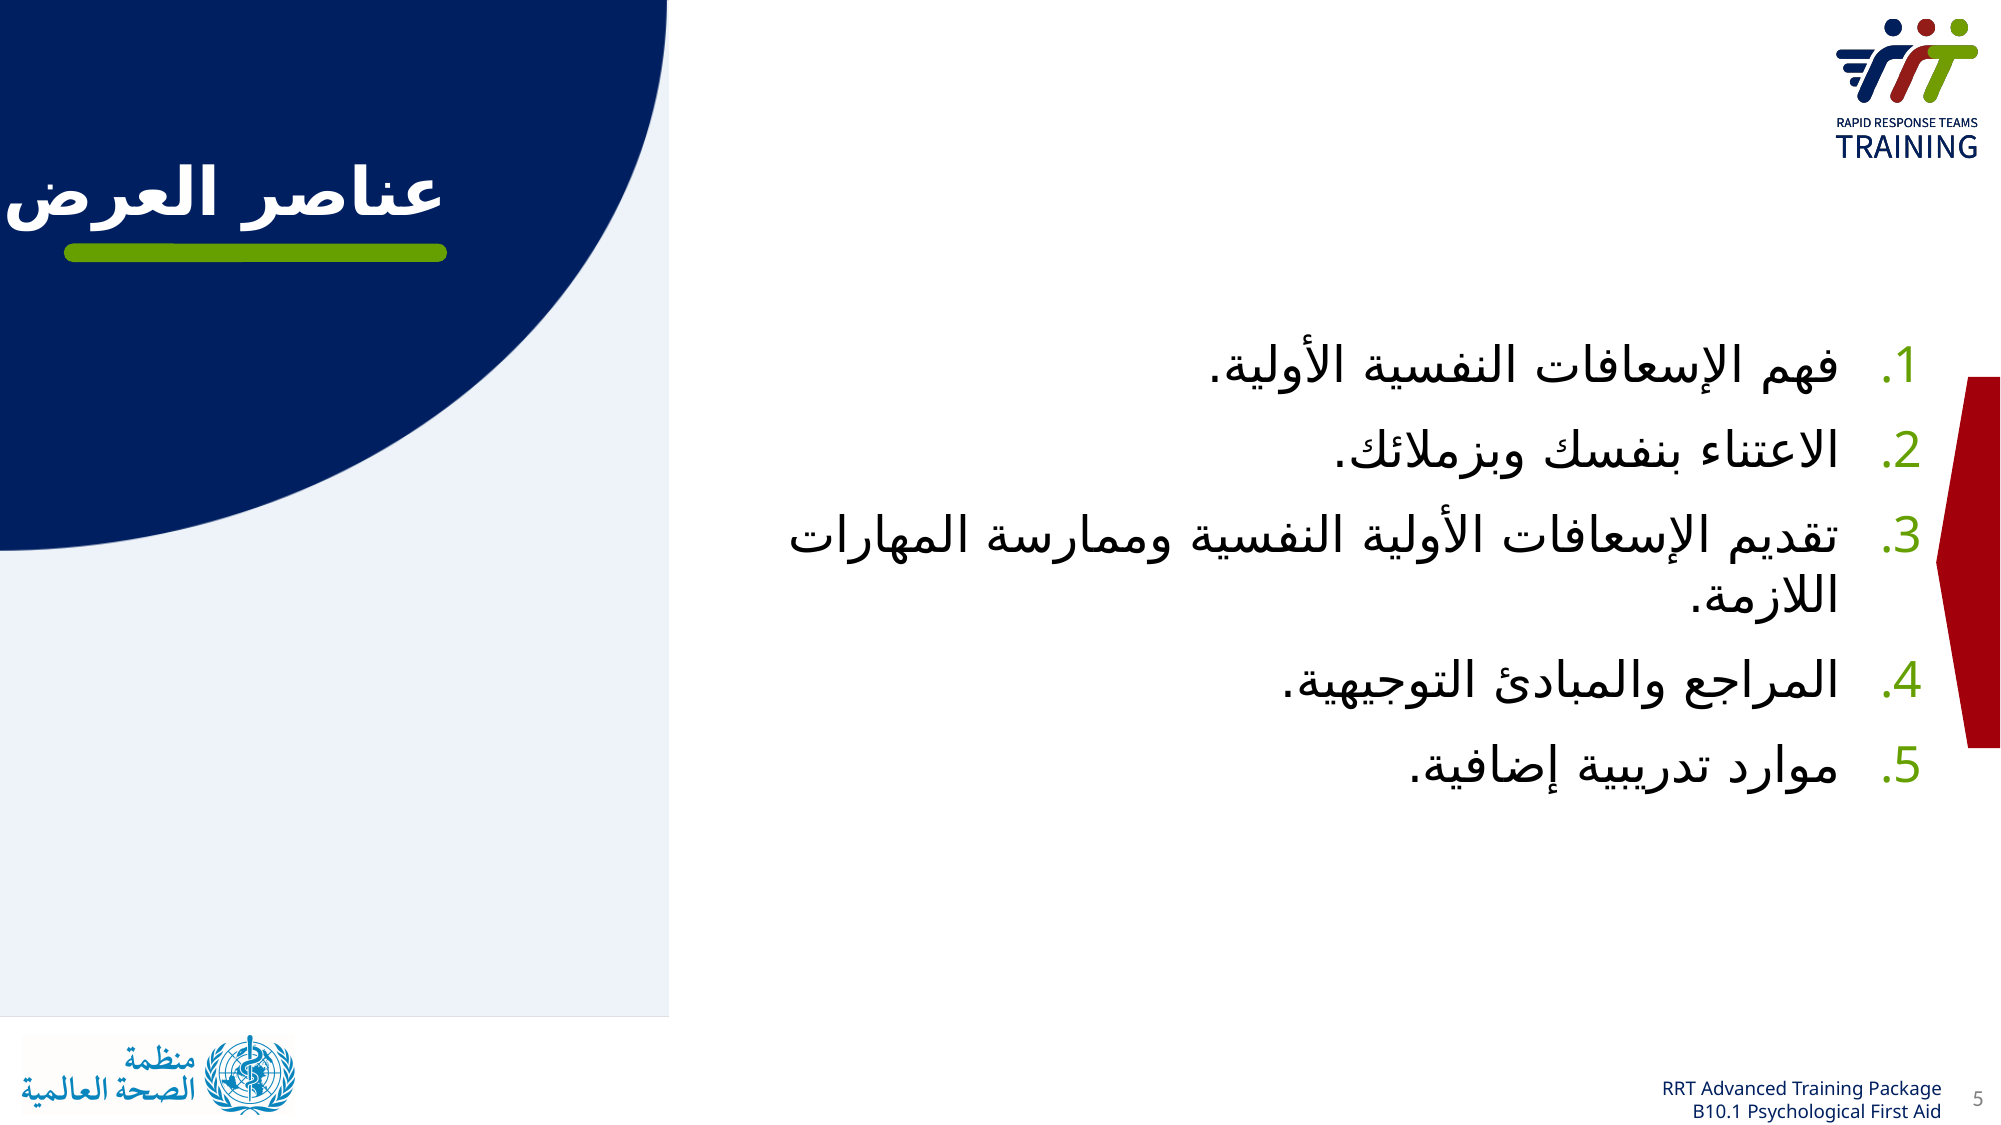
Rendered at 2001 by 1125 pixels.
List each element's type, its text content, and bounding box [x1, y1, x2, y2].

title عناصر العرض [0, 91, 448, 230]
picture [1835, 19, 1978, 167]
picture [252, 1050, 258, 1059]
picture [22, 1035, 295, 1115]
picture [0, 0, 669, 1018]
list فهم الإسعافات النفسية الأولية. الاعتناء بنفسك وبزملائك. تقديم الإسعافات الأولية النفسية وممارسة المهارات اللازمة. المراجع والمبادئ التوجيهية. موارد تدريبية إضافية. [697, 287, 1934, 838]
